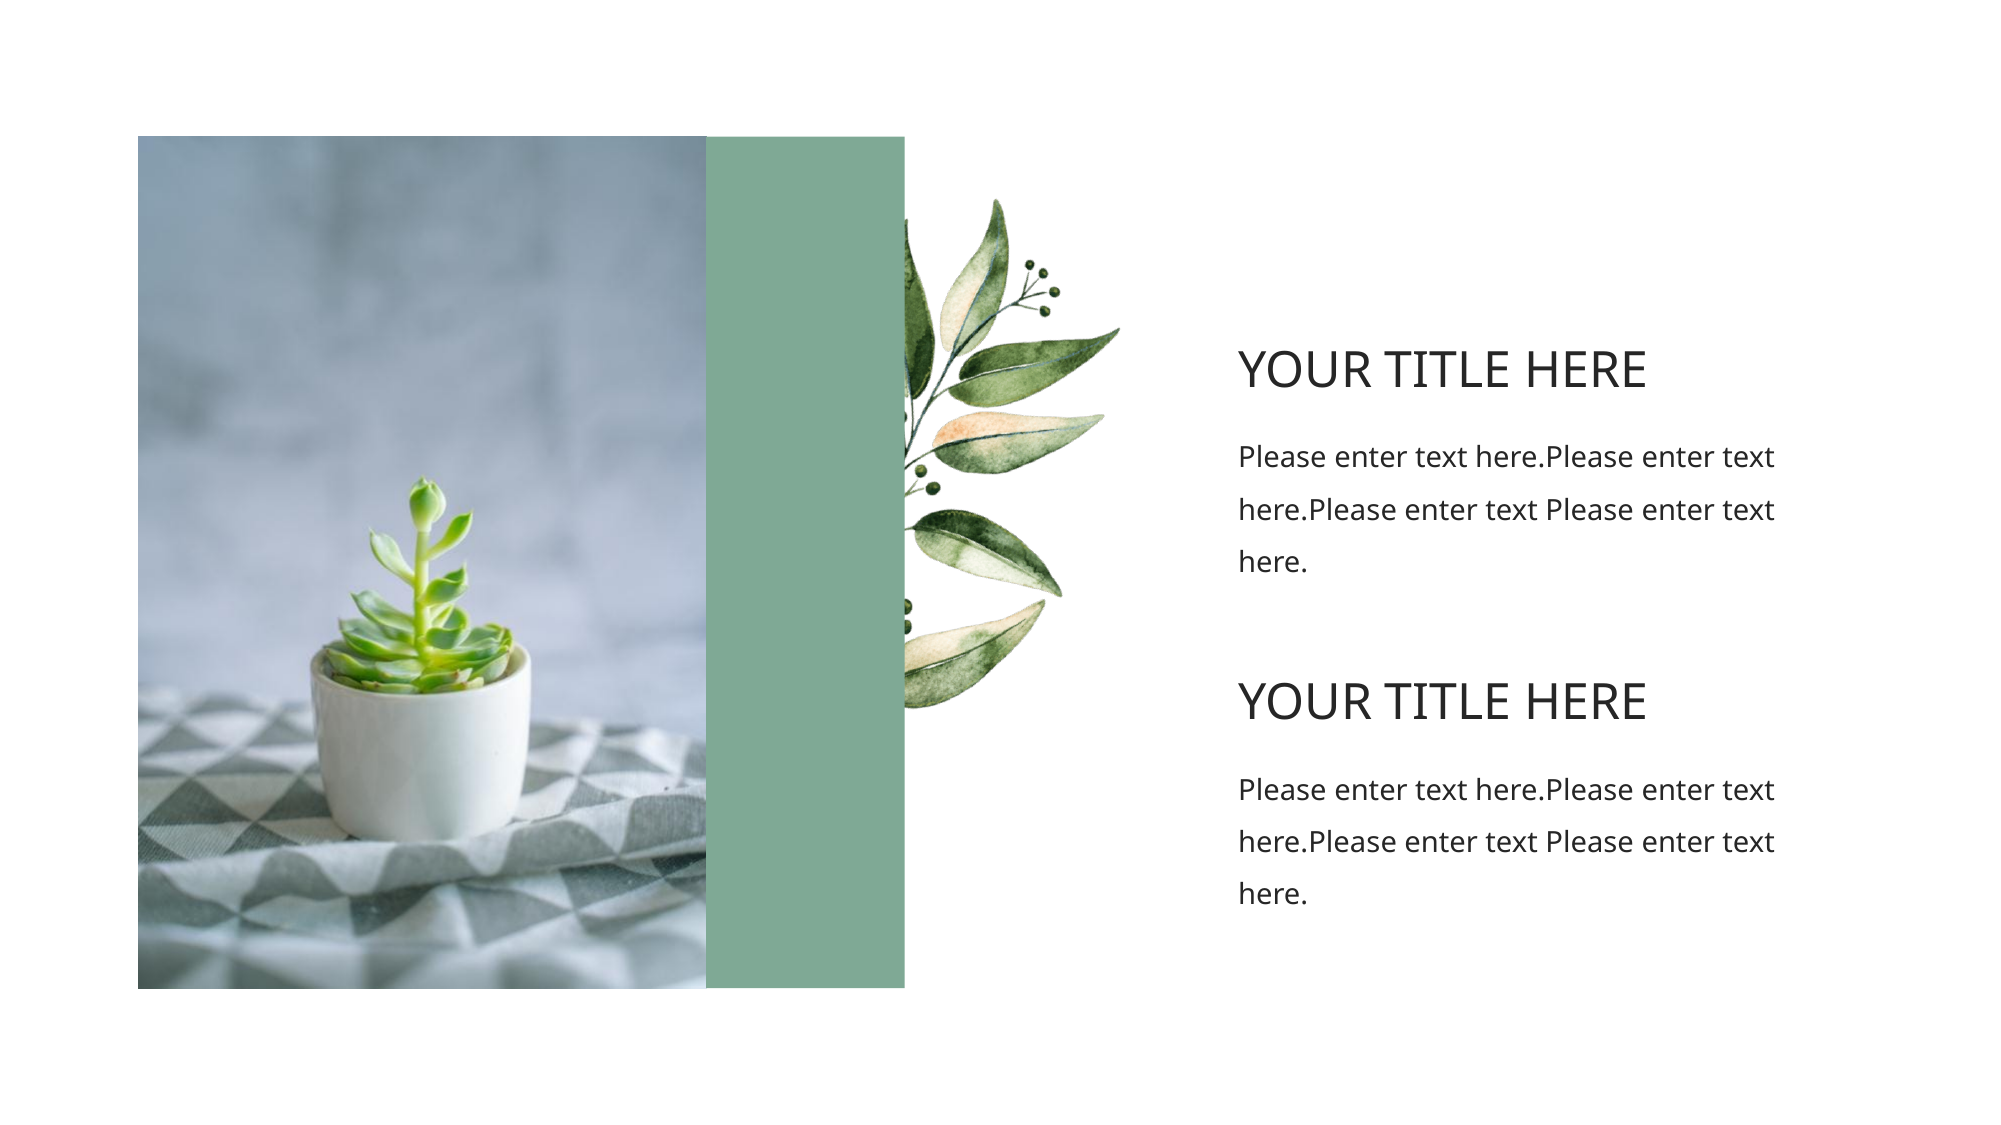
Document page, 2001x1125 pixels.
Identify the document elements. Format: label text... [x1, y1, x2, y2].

text_box YOUR TITLE HERE [1223, 329, 1746, 401]
text_box [707, 792, 906, 989]
text_box [707, 136, 906, 206]
text_box YOUR TITLE HERE [1223, 662, 1746, 734]
picture [138, 136, 1255, 989]
text_box Please enter text here.Please enter text here.Please enter text Please enter text here. [1223, 413, 1840, 586]
text_box Please enter text here.Please enter text here.Please enter text Please enter text here. [1223, 745, 1840, 918]
